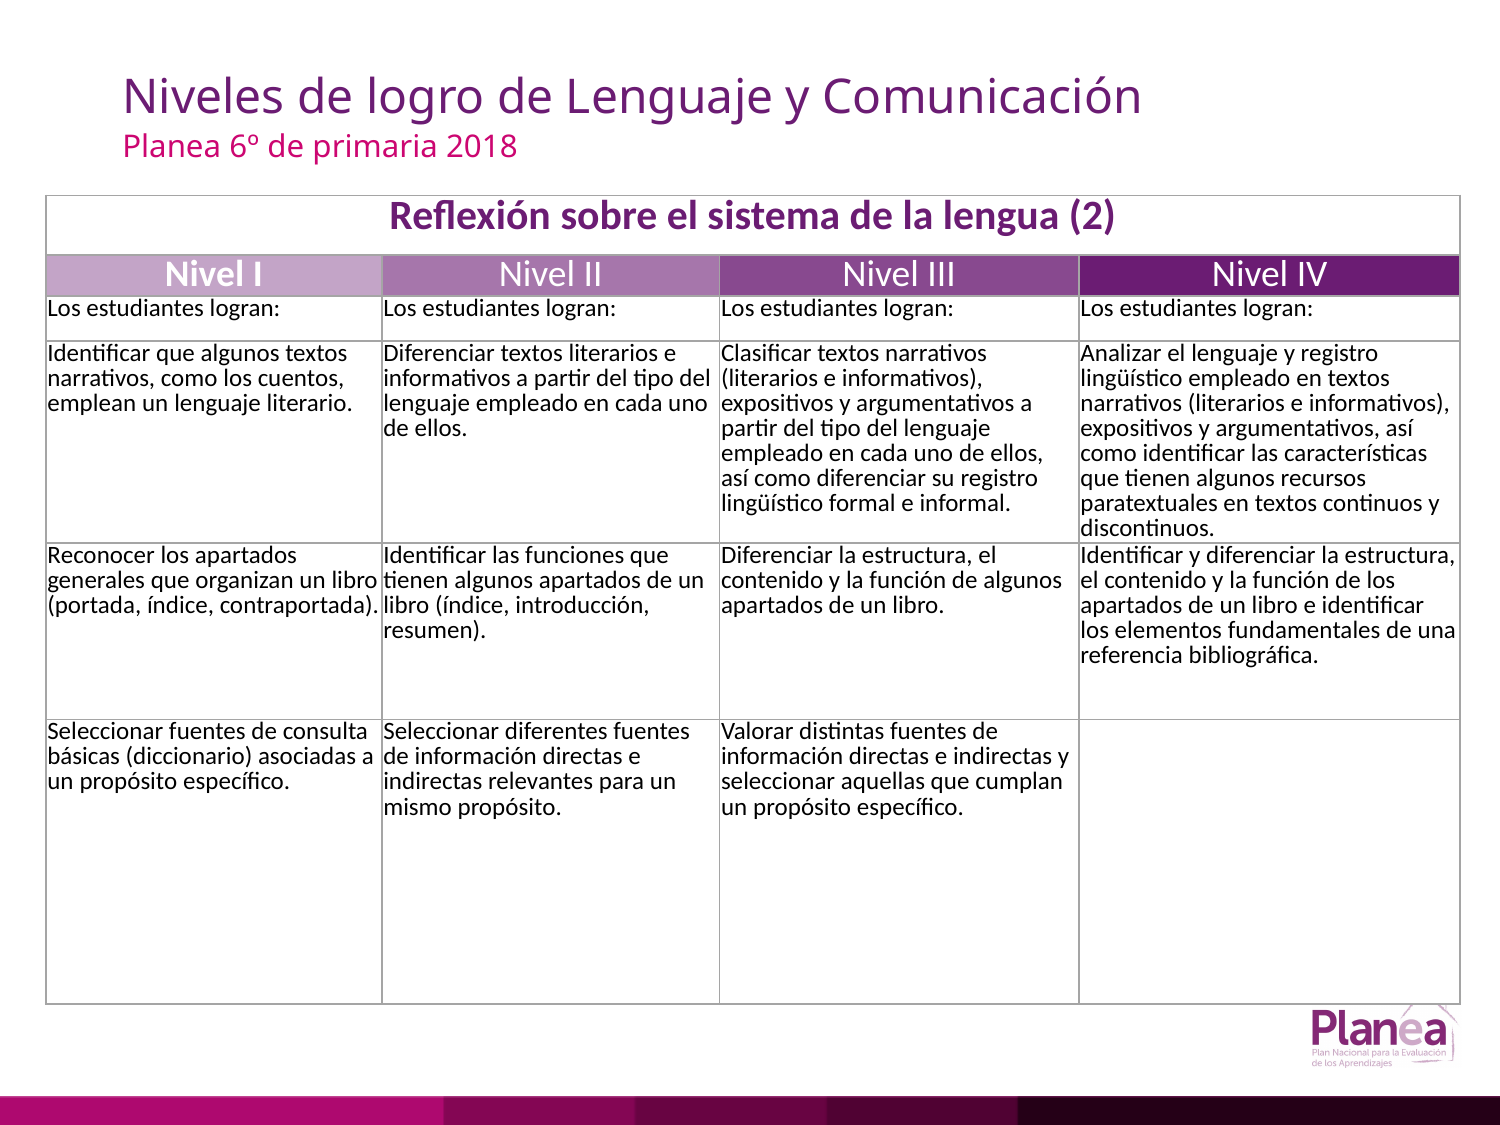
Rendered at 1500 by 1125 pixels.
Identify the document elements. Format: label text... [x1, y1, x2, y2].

text_box Niveles de logro de Lenguaje y Comunicación [107, 64, 1401, 111]
table_cell Analizar el lenguaje y registro lingüístico empleado en textos narrativos (literarios e informativos), expositivos y argumentativos, así como identificar las características que tienen algunos recursos paratextuales en textos continuos y discontinuos. [1080, 342, 1459, 542]
table_cell Diferenciar textos literarios e informativos a partir del tipo del lenguaje empleado en cada uno de ellos. [383, 342, 719, 542]
table_cell Nivel IV [1080, 256, 1459, 295]
table_cell Diferenciar la estructura, el contenido y la función de algunos apartados de un libro. [720, 544, 1078, 719]
table_cell Identificar y diferenciar la estructura, el contenido y la función de los apartados de un libro e identificar los elementos fundamentales de una referencia bibliográfica. [1080, 544, 1459, 719]
table_cell [1080, 720, 1459, 1003]
table_cell Seleccionar fuentes de consulta básicas (diccionario) asociadas a un propósito específico. [47, 720, 381, 1003]
table_cell Nivel III [720, 256, 1078, 295]
table_header Reflexión sobre el sistema de la lengua (2) [47, 196, 1459, 254]
table_cell Identificar las funciones que tienen algunos apartados de un libro (índice, introducción, resumen). [383, 544, 719, 719]
subtitle Planea 6º de primaria 2018 [107, 111, 1402, 195]
table_cell Los estudiantes logran: [720, 297, 1078, 340]
table_cell Los estudiantes logran: [1080, 297, 1459, 340]
table_cell Nivel I [47, 256, 381, 295]
table_cell Seleccionar diferentes fuentes de información directas e indirectas relevantes para un mismo propósito. [383, 720, 719, 1003]
picture [0, 1096, 1500, 1125]
table_cell Identificar que algunos textos narrativos, como los cuentos, emplean un lenguaje literario. [47, 342, 381, 542]
picture [1312, 991, 1462, 1068]
table_cell Valorar distintas fuentes de información directas e indirectas y seleccionar aquellas que cumplan un propósito específico. [720, 720, 1078, 1003]
table_cell Nivel II [383, 256, 719, 295]
table_cell Los estudiantes logran: [383, 297, 719, 340]
table_cell Los estudiantes logran: [47, 297, 381, 340]
table_cell Clasificar textos narrativos (literarios e informativos), expositivos y argumentativos a partir del tipo del lenguaje empleado en cada uno de ellos, así como diferenciar su registro lingüístico formal e informal. [720, 342, 1078, 542]
table_cell Reconocer los apartados generales que organizan un libro (portada, índice, contraportada). [47, 544, 381, 719]
